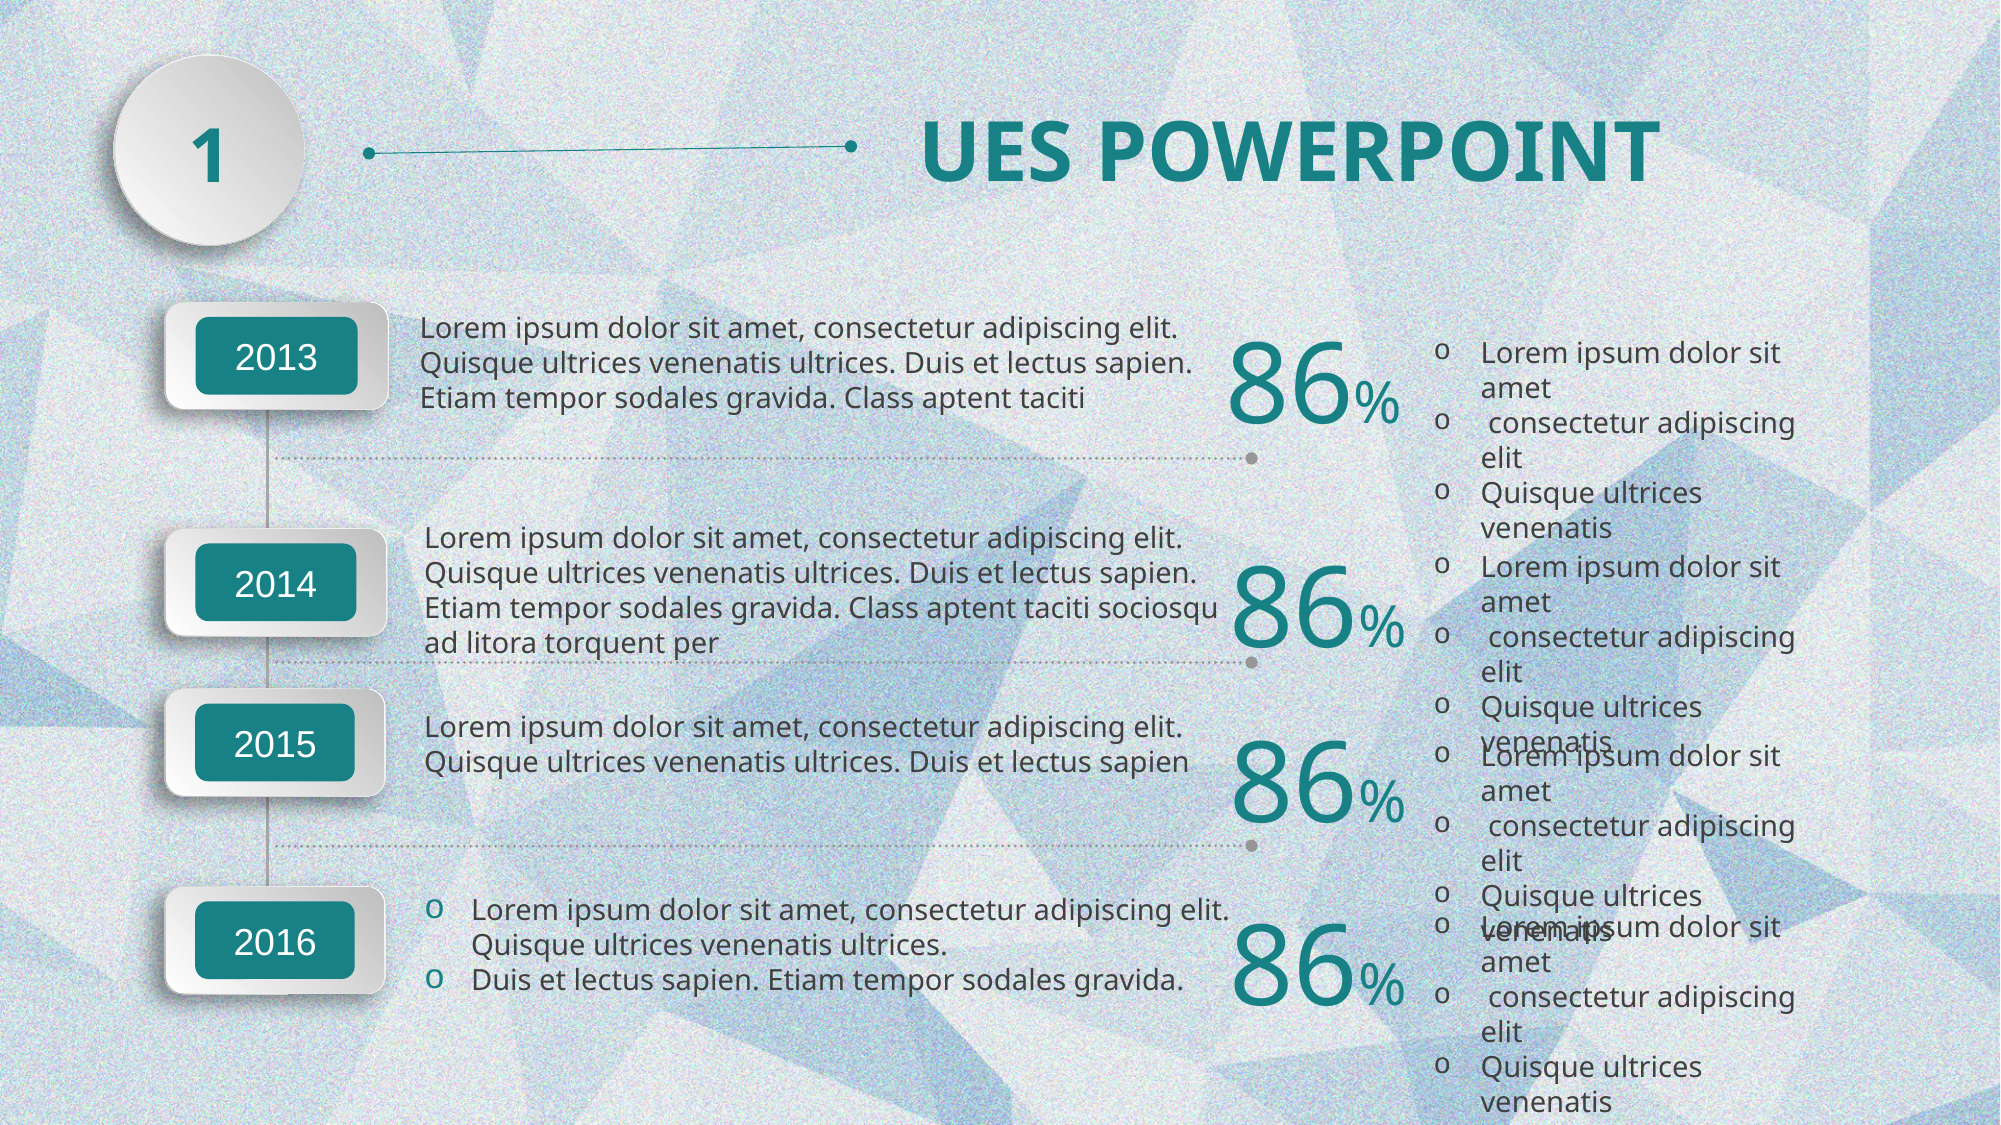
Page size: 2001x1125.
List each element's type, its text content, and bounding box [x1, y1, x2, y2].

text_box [368, 146, 851, 154]
text_box 86% [1214, 885, 1419, 1036]
text_box Lorem ipsum dolor sit amet, consectetur adipiscing elit. Quisque ultrices venenatis ultrices. Duis et lectus sapien. Etiam tempor sodales gravida. Class aptent taciti sociosqu ad litora torquent per [409, 511, 1252, 667]
text_box Lorem ipsum dolor sit amet consectetur adipiscing elit Quisque ultrices venenatis [1419, 327, 1823, 541]
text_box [164, 528, 388, 637]
text_box 1 [305, 100, 310, 205]
text_box Lorem ipsum dolor sit amet consectetur adipiscing elit Quisque ultrices venenatis [1419, 729, 1823, 900]
text_box [1245, 454, 1258, 465]
text_box Lorem ipsum dolor sit amet consectetur adipiscing elit Quisque ultrices venenatis [1419, 541, 1823, 729]
text_box UES POWERPOINT [903, 90, 1678, 206]
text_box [113, 54, 305, 246]
picture [0, 0, 2001, 1125]
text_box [164, 688, 386, 797]
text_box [164, 886, 386, 994]
text_box 86% [1214, 527, 1419, 678]
text_box Lorem ipsum dolor sit amet, consectetur adipiscing elit. Quisque ultrices venenatis ultrices. Duis et lectus sapien. Etiam tempor sodales gravida. Class aptent taciti [404, 302, 1252, 422]
text_box Lorem ipsum dolor sit amet, consectetur adipiscing elit. Quisque ultrices venenatis ultrices. Duis et lectus sapien [409, 701, 1252, 786]
text_box 86% [1214, 703, 1419, 853]
text_box Lorem ipsum dolor sit amet consectetur adipiscing elit Quisque ultrices venenatis [1419, 900, 1823, 1125]
text_box 86% [1210, 304, 1507, 454]
text_box Lorem ipsum dolor sit amet, consectetur adipiscing elit. Quisque ultrices venenatis ultrices. Duis et lectus sapien. Etiam tempor sodales gravida. [409, 884, 1252, 1004]
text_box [164, 302, 389, 410]
